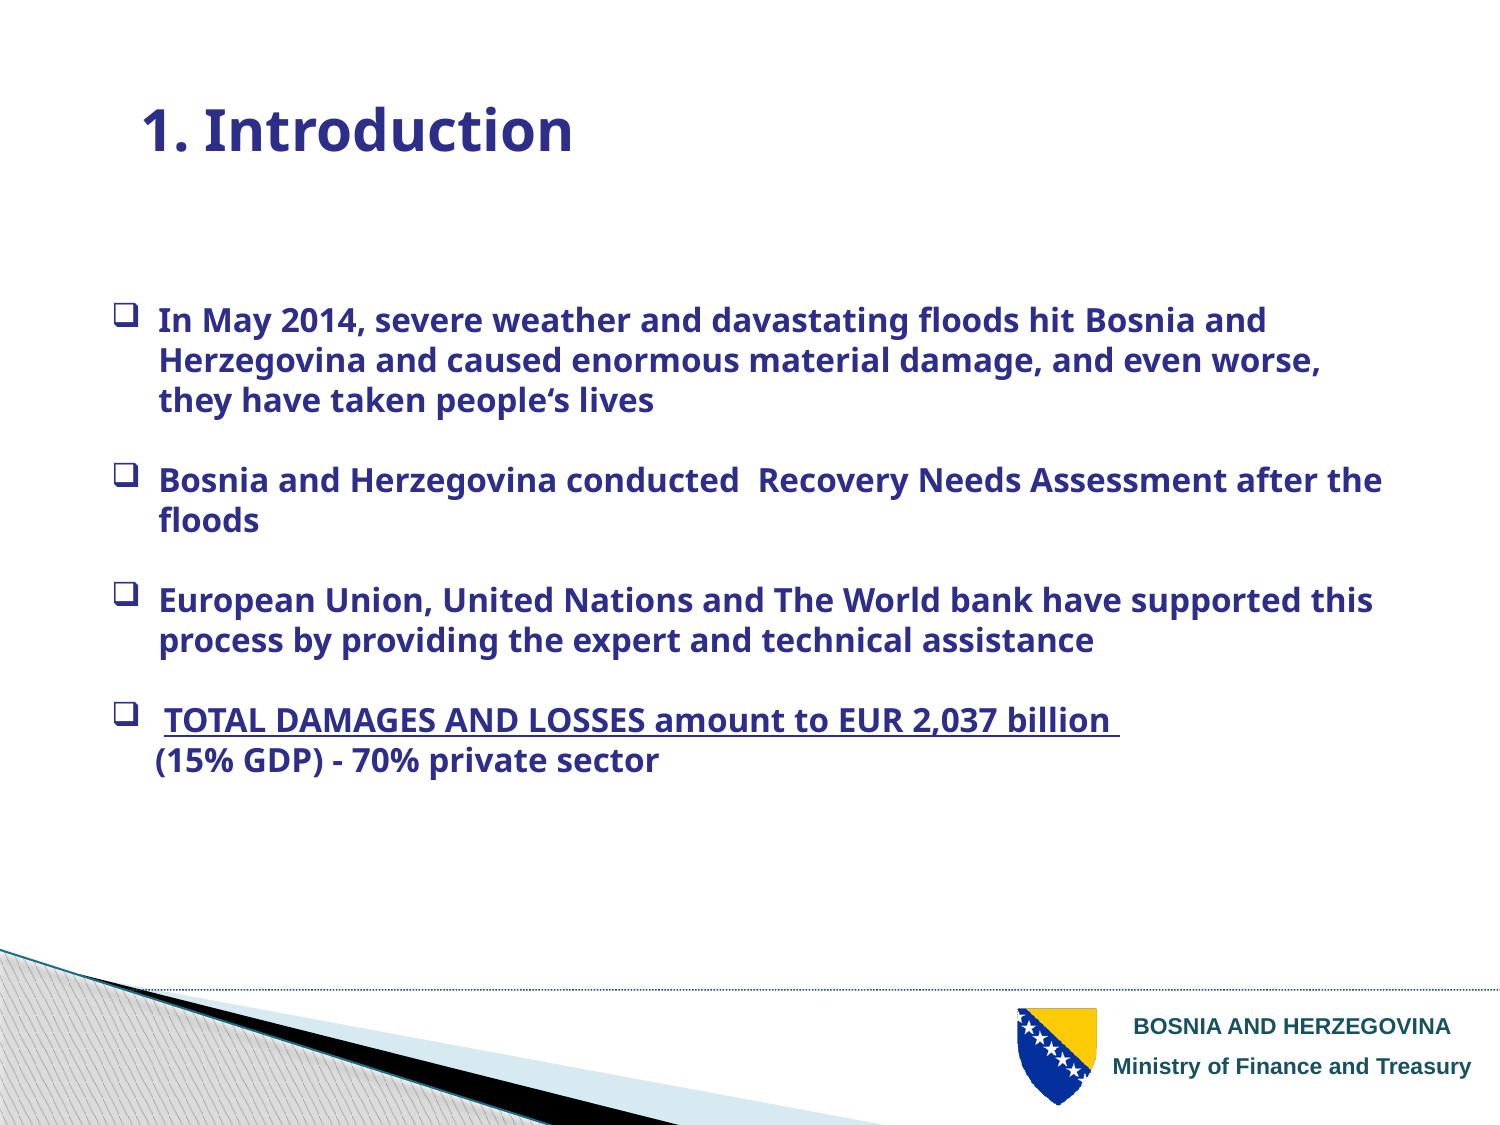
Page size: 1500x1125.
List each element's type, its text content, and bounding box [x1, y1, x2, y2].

text_box In May 2014, severe weather and davastating floods hit Bosnia and Herzegovina and caused enormous material damage, and even worse, they have taken people‘s lives Bosnia and Herzegovina conducted Recovery Needs Assessment after the floods European Union, United Nations and The World bank have supported this process by providing the expert and technical assistance TOTAL DAMAGES AND LOSSES amount to EUR 2,037 billion (15% GDP) - 70% private sector [96, 212, 1410, 977]
list 1. Introduction [80, 82, 1406, 193]
text_box BOSNIA AND HERZEGOVINA Ministry of Finance and Treasury [1096, 1004, 1489, 1125]
picture [1017, 1008, 1098, 1106]
